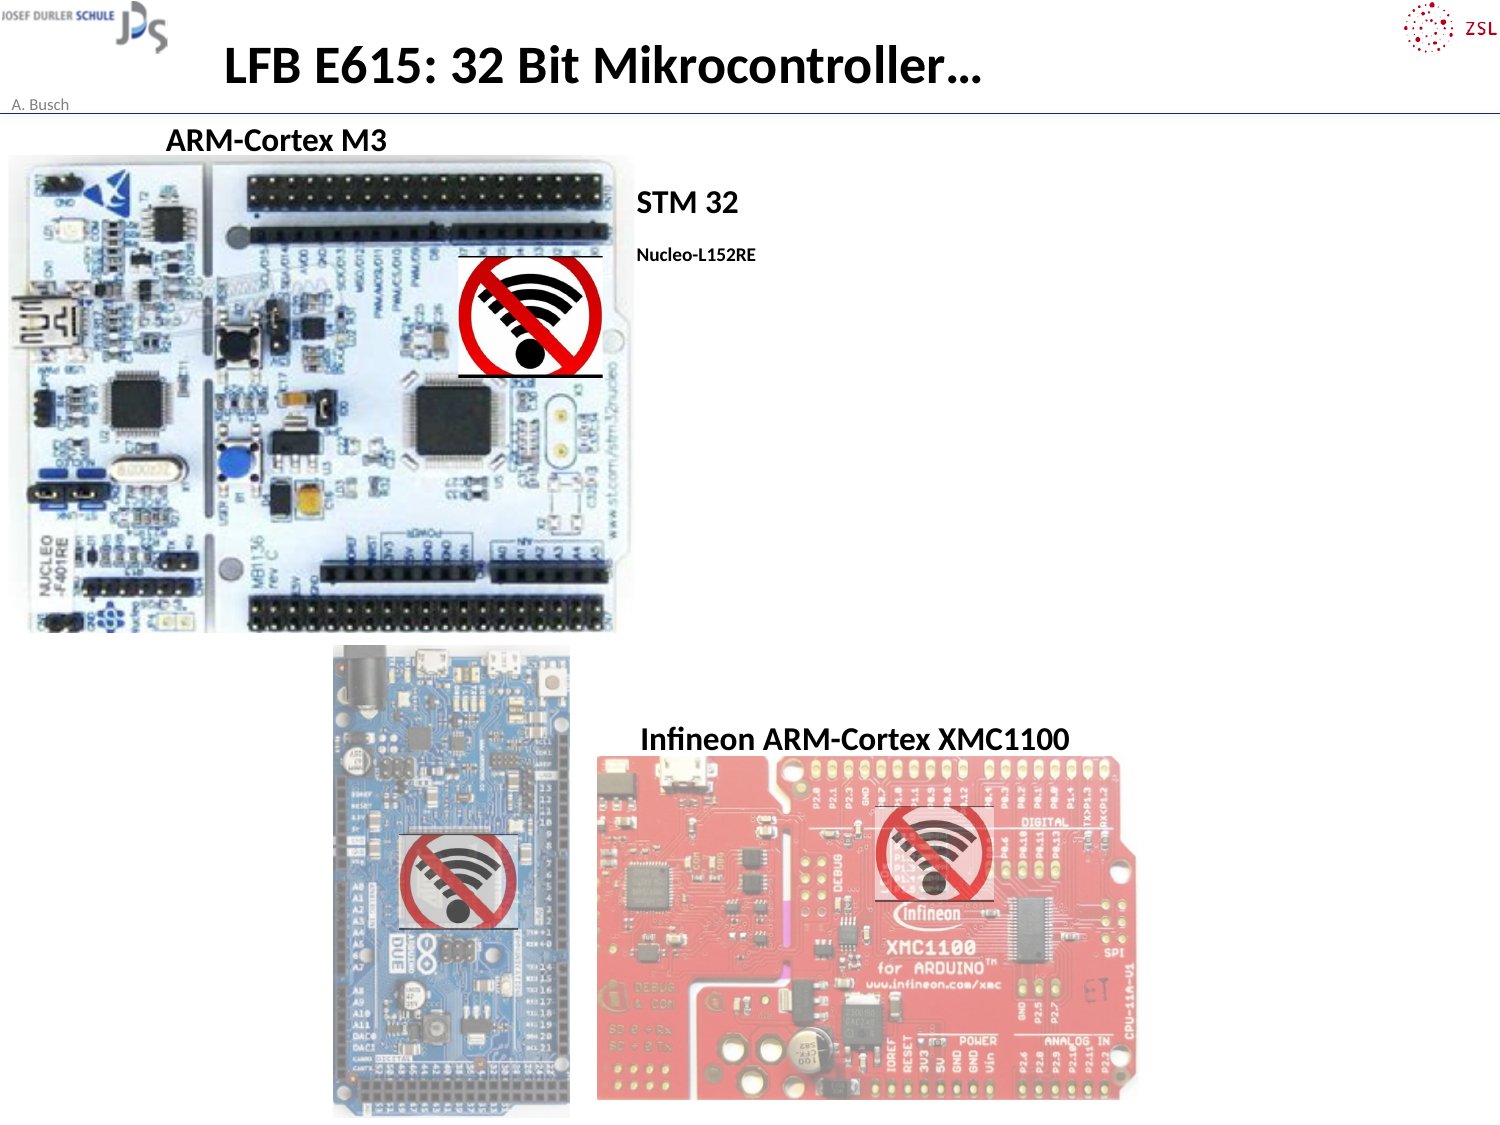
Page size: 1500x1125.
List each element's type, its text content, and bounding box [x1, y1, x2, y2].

picture [8, 155, 635, 633]
text_box Infineon ARM-Cortex XMC1100 [625, 710, 1086, 754]
text_box ARM-Cortex M3 [151, 110, 402, 154]
picture [214, 755, 1139, 1100]
picture [2, 1, 168, 54]
text_box LFB E615: 32 Bit Mikrocontroller… [209, 22, 1001, 102]
picture [1402, 1, 1498, 54]
text_box STM 32 Nucleo-L152RE [639, 172, 820, 273]
